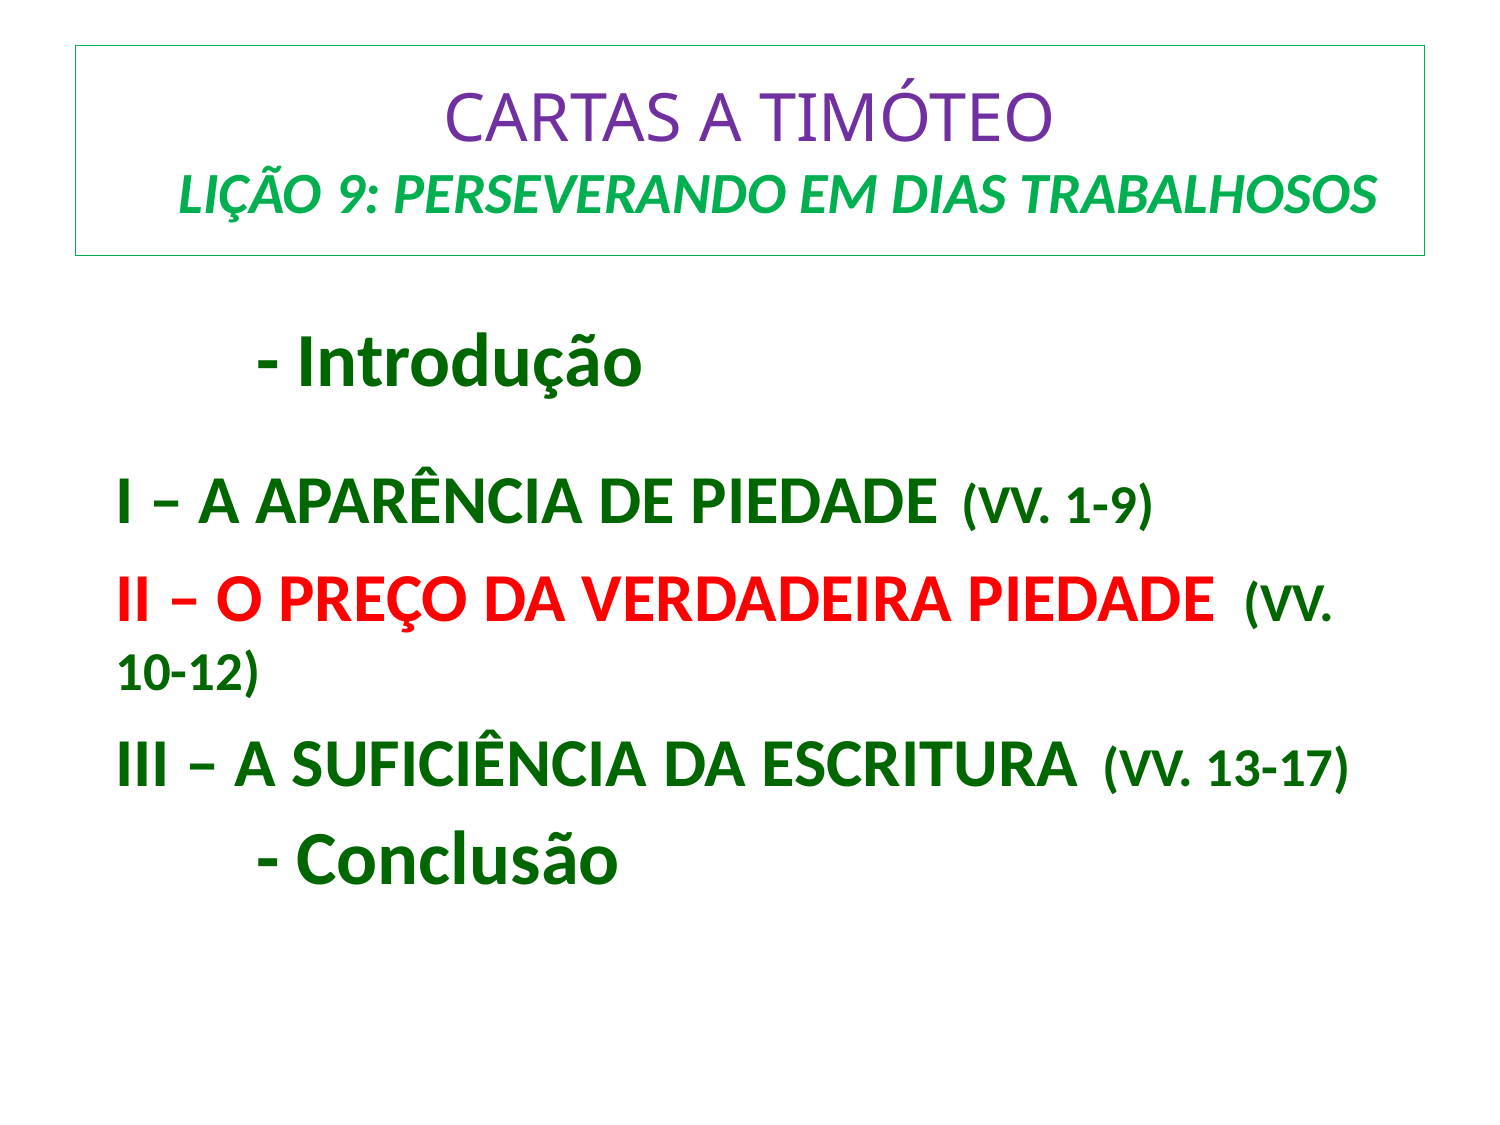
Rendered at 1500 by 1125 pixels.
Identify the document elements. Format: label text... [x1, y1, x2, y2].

title CARTAS A TIMÓTEO LIÇÃO 9: PERSEVERANDO EM DIAS TRABALHOSOS [75, 45, 1425, 256]
list - Introdução I – A APARÊNCIA DE PIEDADE (VV. 1-9) II – O PREÇO DA VERDADEIRA PIEDADE (VV. 10-12) III – A SUFICIÊNCIA DA ESCRITURA (VV. 13-17) - Conclusão [100, 255, 1424, 975]
